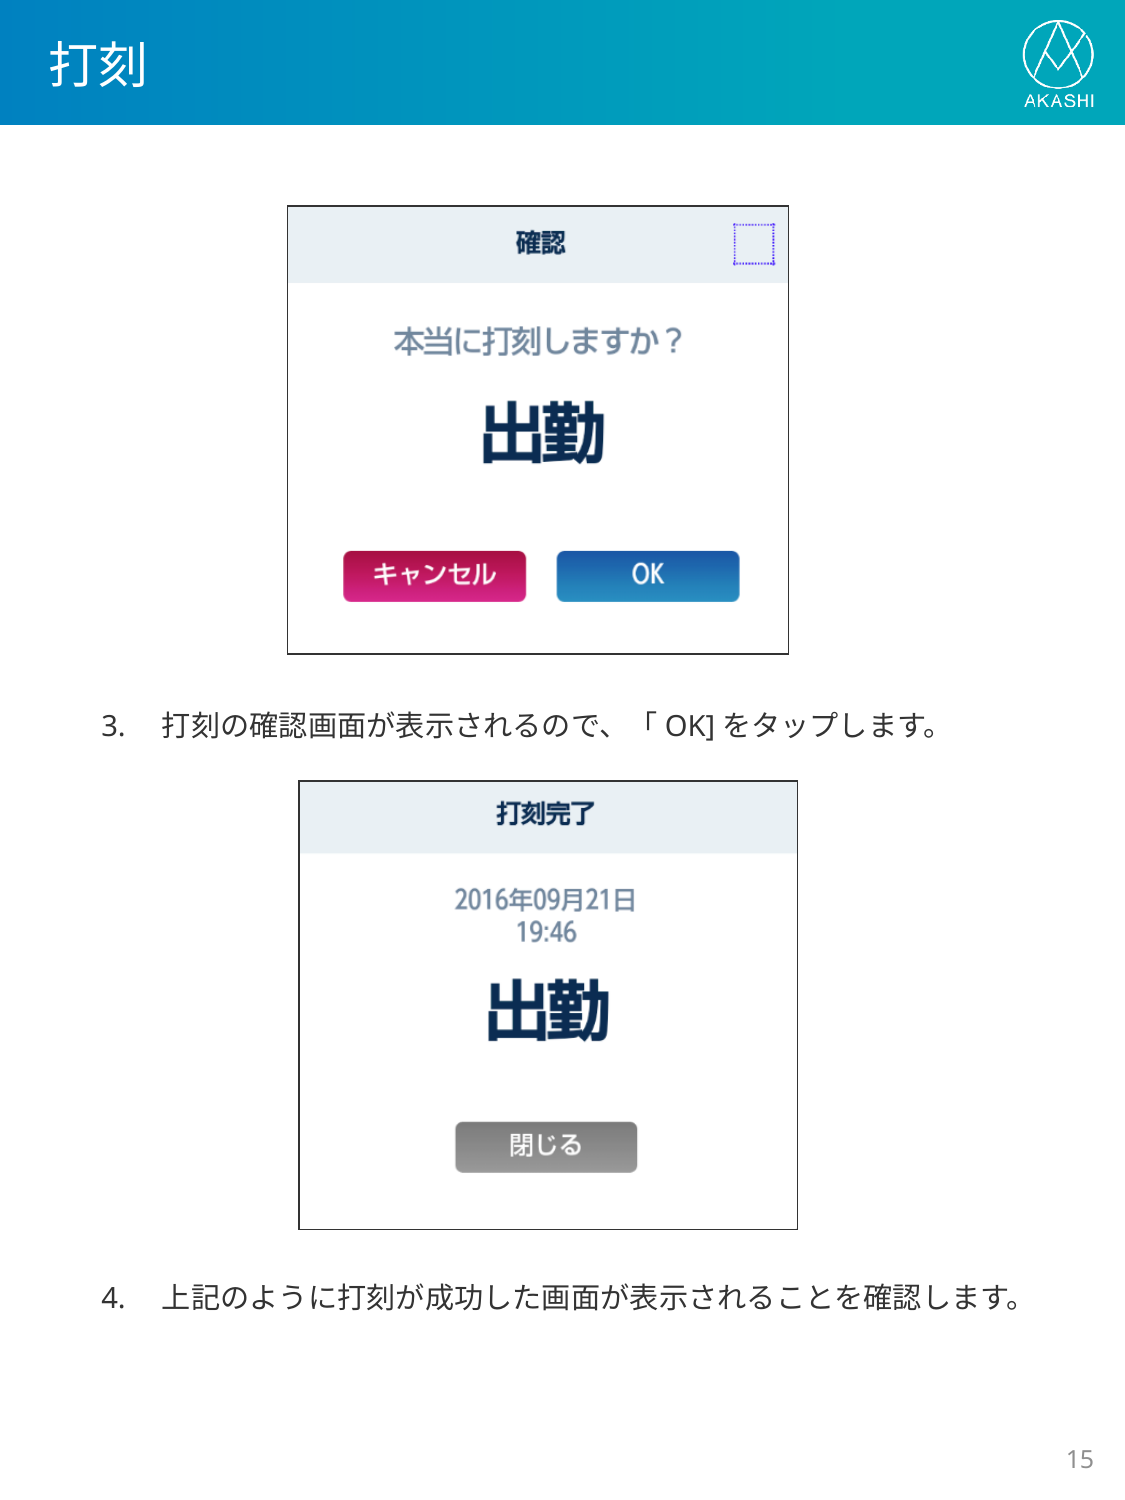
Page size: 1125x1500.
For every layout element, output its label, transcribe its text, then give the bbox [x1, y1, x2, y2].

picture [1045, 9, 1103, 117]
slide_number 14 [856, 1420, 1110, 1500]
text_box 4. 上記のように打刻が成功した画面が表示されることを確認します。 [86, 1272, 1064, 1322]
text_box 3. 打刻の確認画面が表示されるので、「OK]をタップします。 [86, 699, 1064, 750]
picture [299, 781, 797, 1229]
picture [288, 206, 788, 654]
title 打刻 [33, 0, 1045, 123]
